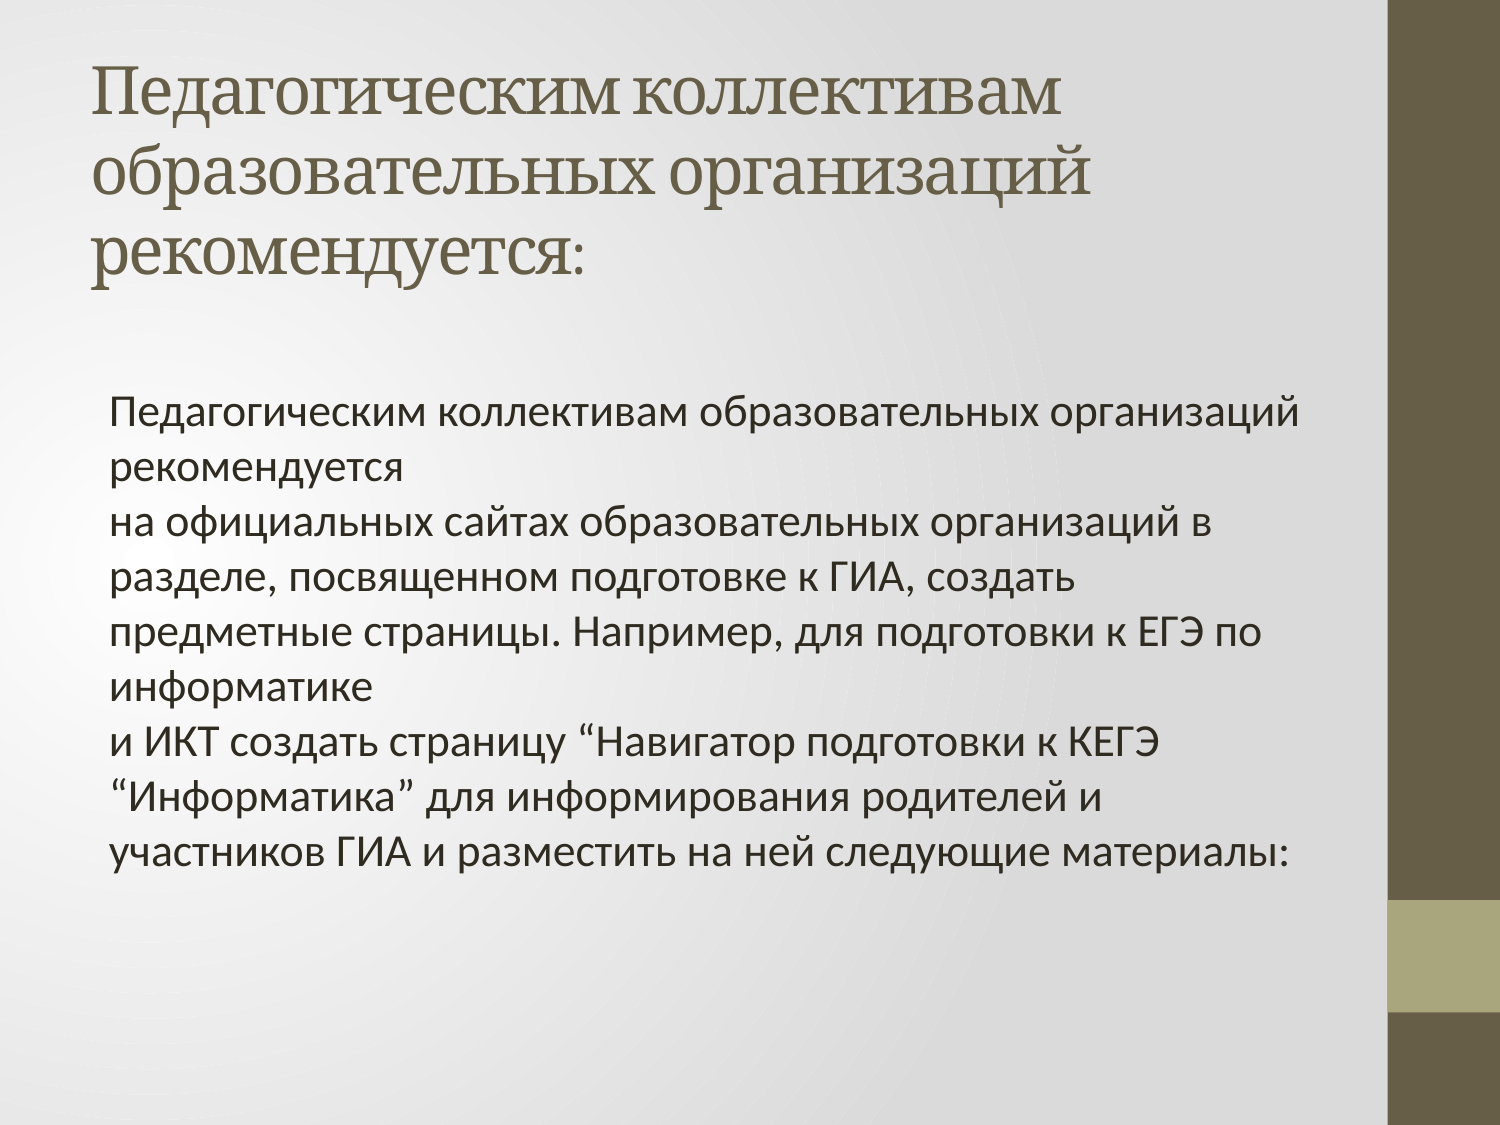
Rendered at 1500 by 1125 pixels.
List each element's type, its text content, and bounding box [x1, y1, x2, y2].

title Педагогическим коллективам образовательных организаций рекомендуется: [75, 45, 1325, 291]
list Педагогическим коллективам образовательных организаций рекомендуется на официальных сайтах образовательных организаций в разделе, посвященном подготовке к ГИА, создать предметные страницы. Например, для подготовки к ЕГЭ по информатике и ИКТ создать страницу “Навигатор подготовки к КЕГЭ “Информатика” для информирования родителей и участников ГИА и разместить на ней следующие материалы: [75, 373, 1325, 1050]
